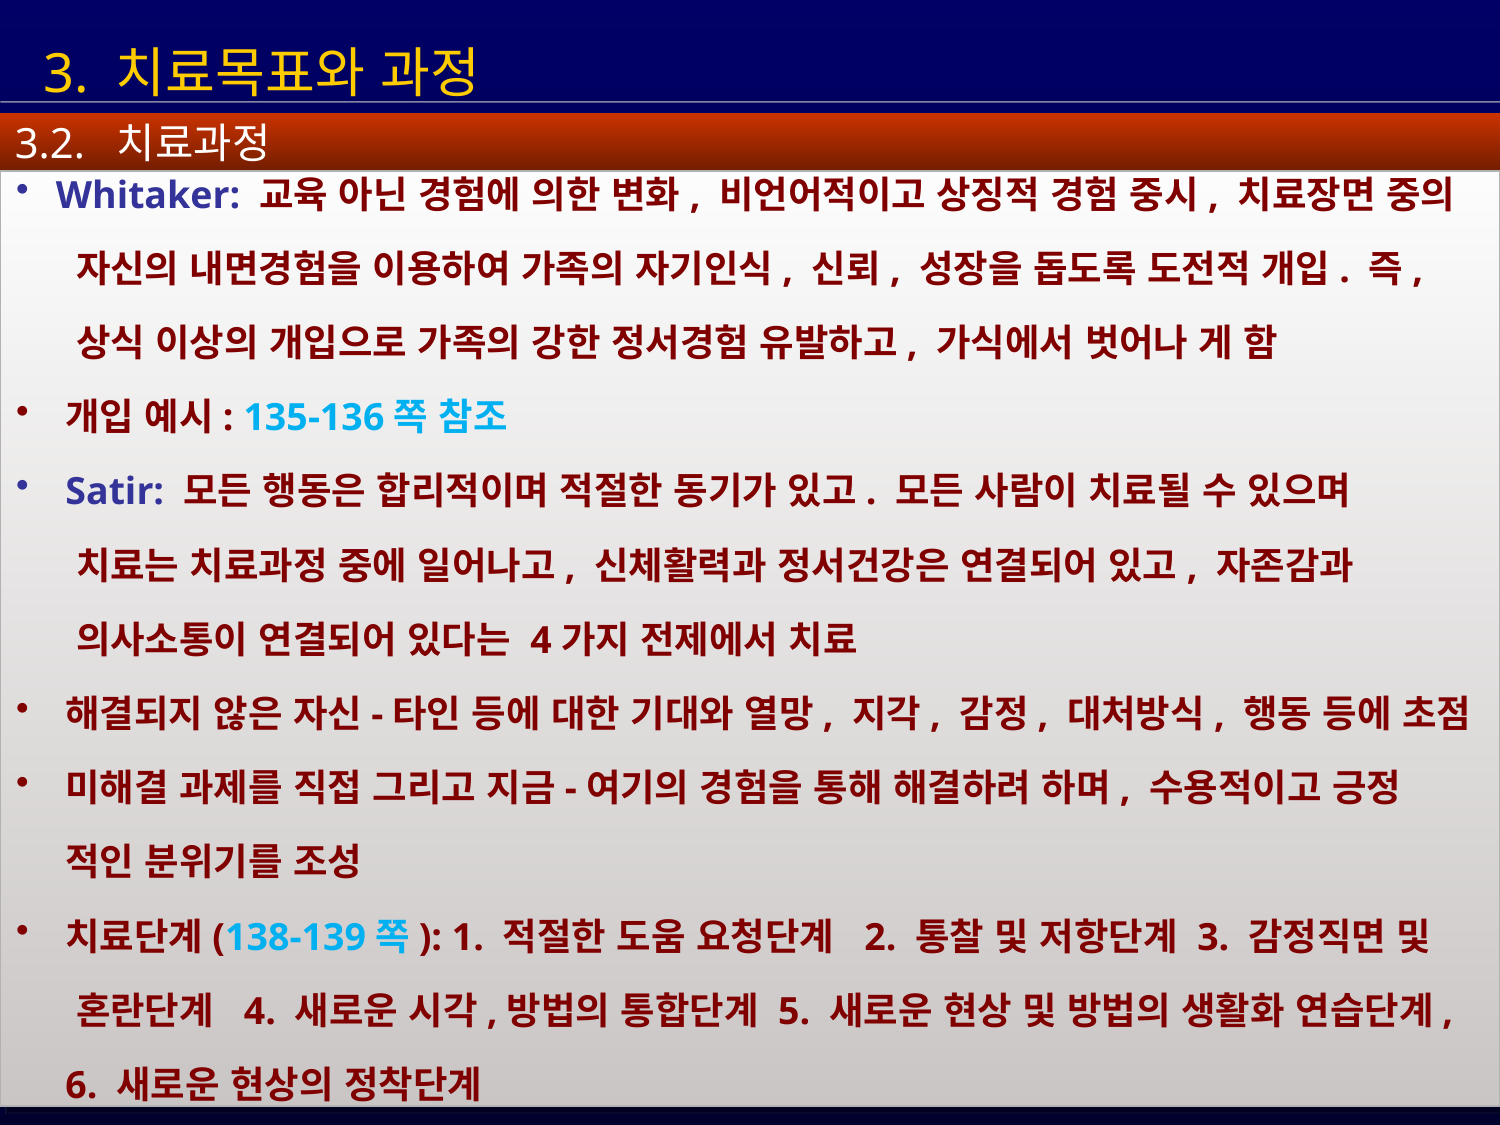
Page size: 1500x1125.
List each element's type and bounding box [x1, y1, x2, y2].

text_box [0, 30, 1500, 1107]
